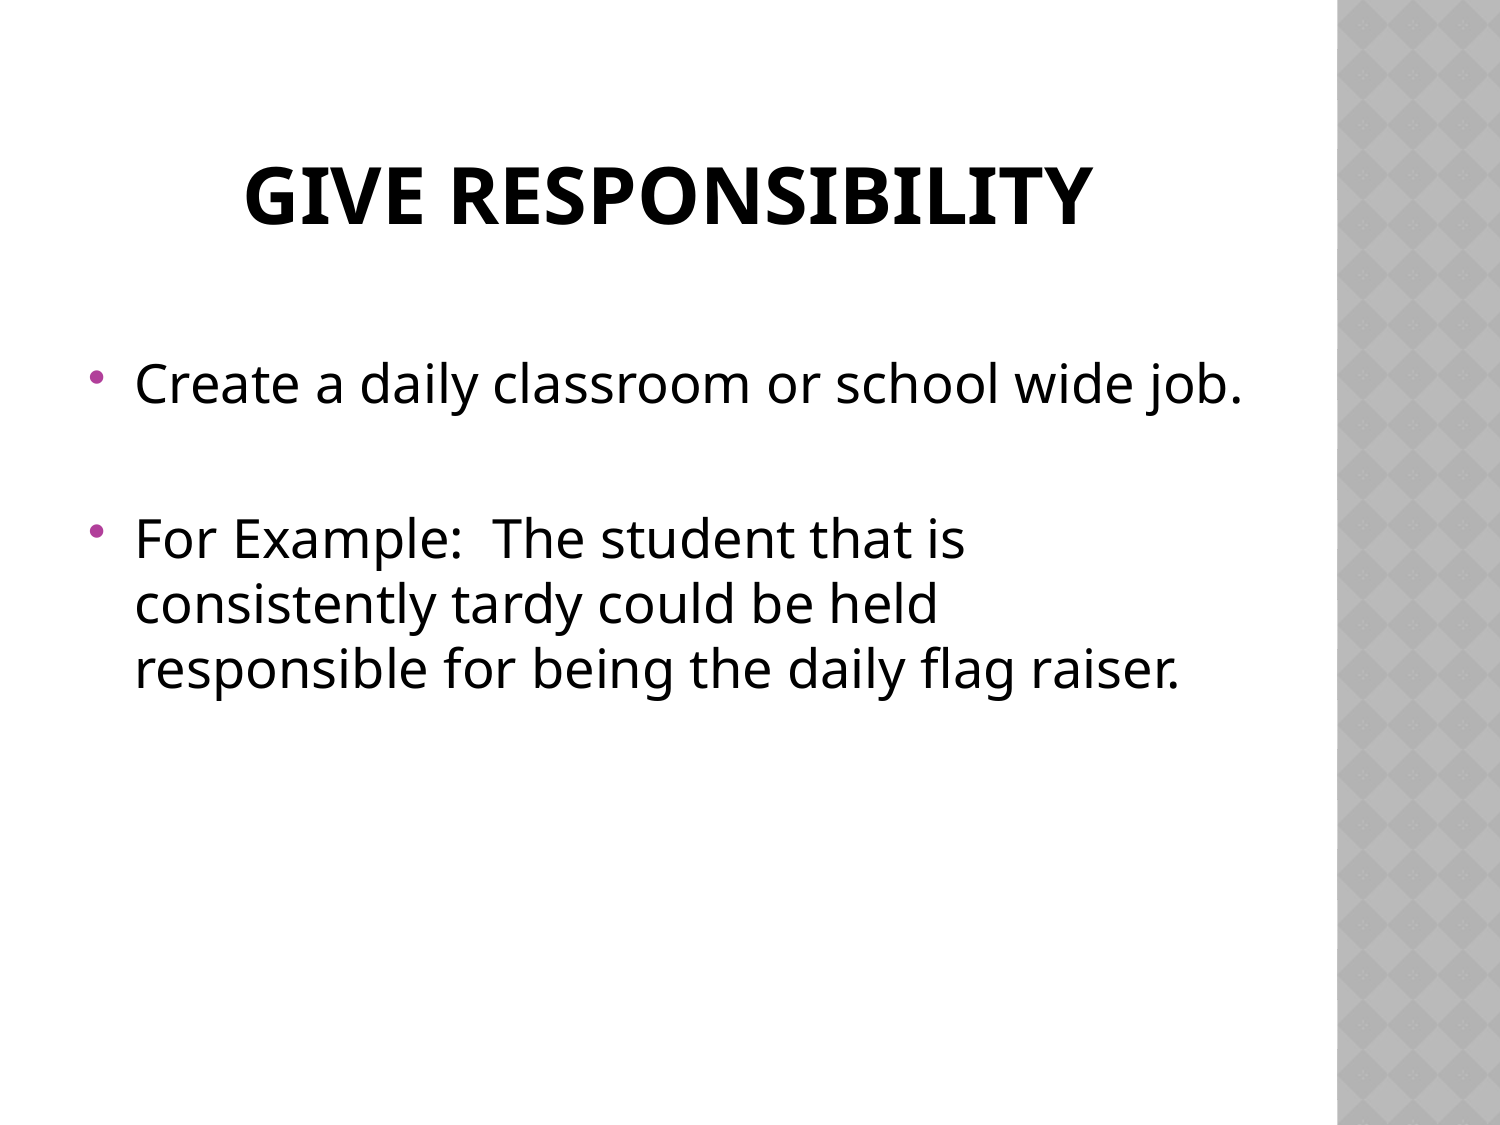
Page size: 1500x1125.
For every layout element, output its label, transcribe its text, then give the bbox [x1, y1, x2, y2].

list Create a daily classroom or school wide job. For Example: The student that is consistently tardy could be held responsible for being the daily flag raiser. [74, 263, 1263, 1060]
title GIVE RESPONSIBILITY [75, 52, 1263, 240]
